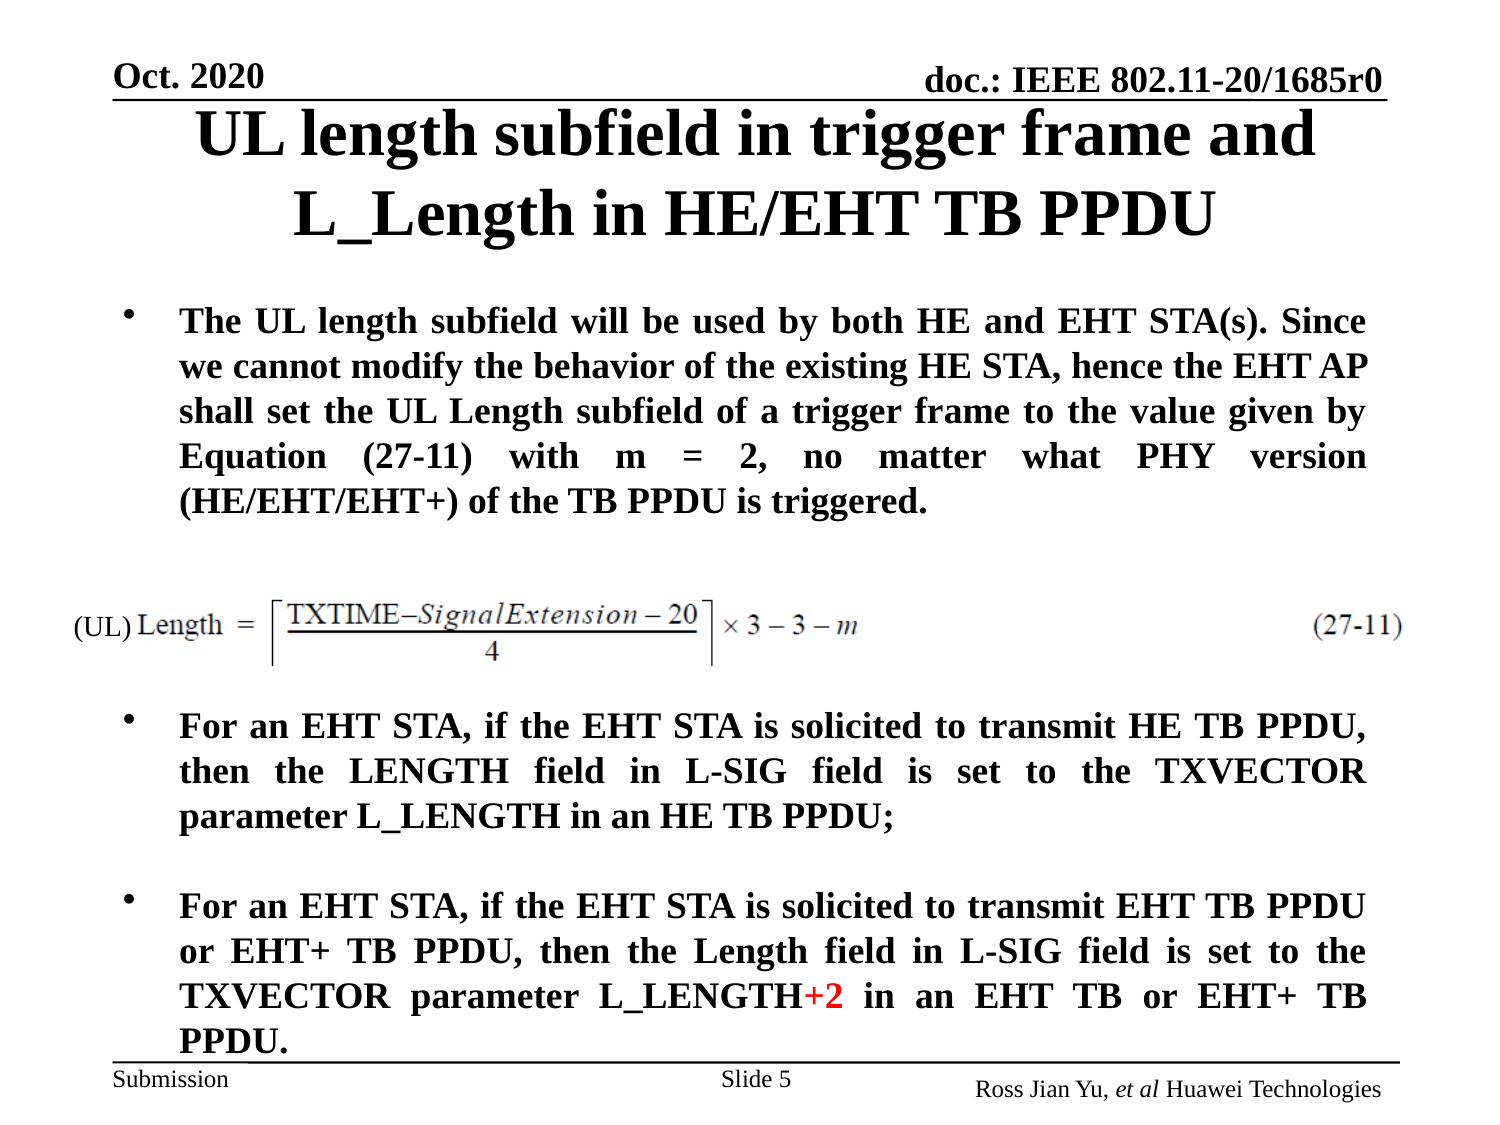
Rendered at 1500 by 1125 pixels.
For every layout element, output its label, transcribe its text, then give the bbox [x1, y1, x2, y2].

list The UL length subfield will be used by both HE and EHT STA(s). Since we cannot modify the behavior of the existing HE STA, hence the EHT AP shall set the UL Length subfield of a trigger frame to the value given by Equation (27-11) with m = 2, no matter what PHY version (HE/EHT/EHT+) of the TB PPDU is triggered. For an EHT STA, if the EHT STA is solicited to transmit HE TB PPDU, then the LENGTH field in L-SIG field is set to the TXVECTOR parameter L_LENGTH in an HE TB PPDU; For an EHT STA, if the EHT STA is solicited to transmit EHT TB PPDU or EHT+ TB PPDU, then the Length field in L-SIG field is set to the TXVECTOR parameter L_LENGTH+2 in an EHT TB or EHT+ TB PPDU. [107, 287, 1383, 566]
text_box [58, 567, 1413, 683]
list The UL length subfield will be used by both HE and EHT STA(s). Since we cannot modify the behavior of the existing HE STA, hence the EHT AP shall set the UL Length subfield of a trigger frame to the value given by Equation (27-11) with m = 2, no matter what PHY version (HE/EHT/EHT+) of the TB PPDU is triggered. For an EHT STA, if the EHT STA is solicited to transmit HE TB PPDU, then the LENGTH field in L-SIG field is set to the TXVECTOR parameter L_LENGTH in an HE TB PPDU; For an EHT STA, if the EHT STA is solicited to transmit EHT TB PPDU or EHT+ TB PPDU, then the Length field in L-SIG field is set to the TXVECTOR parameter L_LENGTH+2 in an EHT TB or EHT+ TB PPDU. [107, 691, 1383, 1076]
title UL length subfield in trigger frame and L_Length in HE/EHT TB PPDU [99, 124, 1413, 213]
slide_number Slide 5 [712, 1076, 800, 1093]
